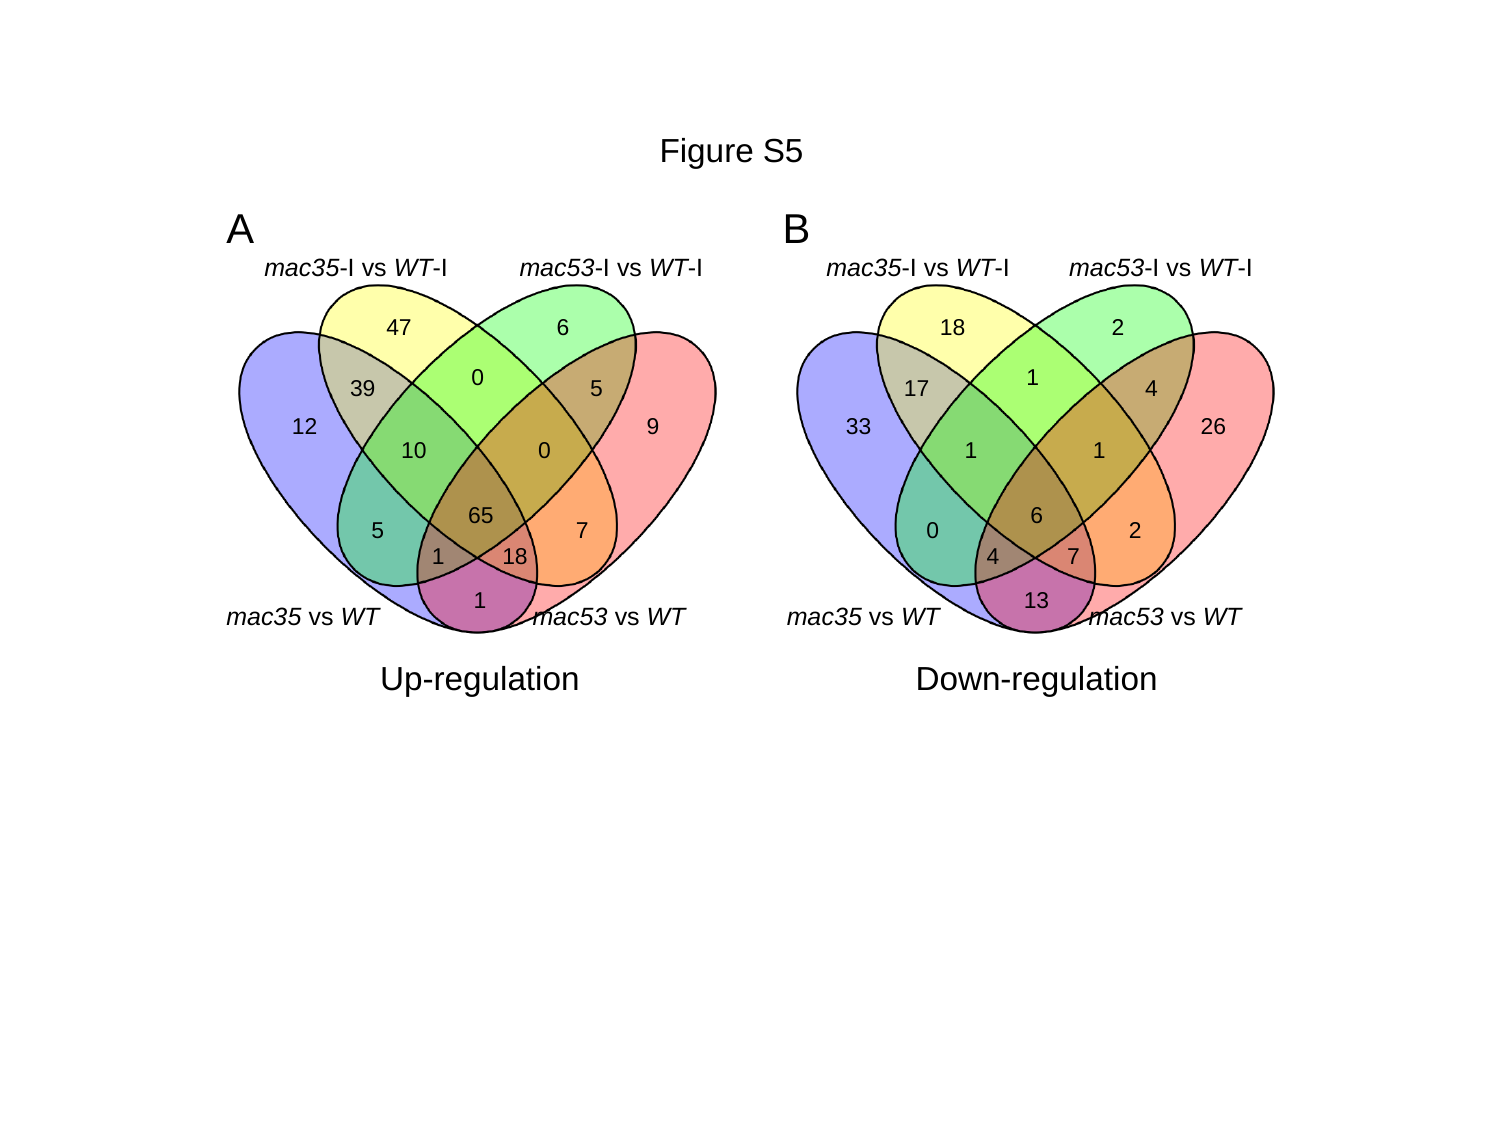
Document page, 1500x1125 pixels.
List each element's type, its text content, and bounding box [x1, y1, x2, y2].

text_box Figure S5 [644, 121, 856, 177]
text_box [211, 194, 743, 730]
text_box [769, 194, 1301, 730]
